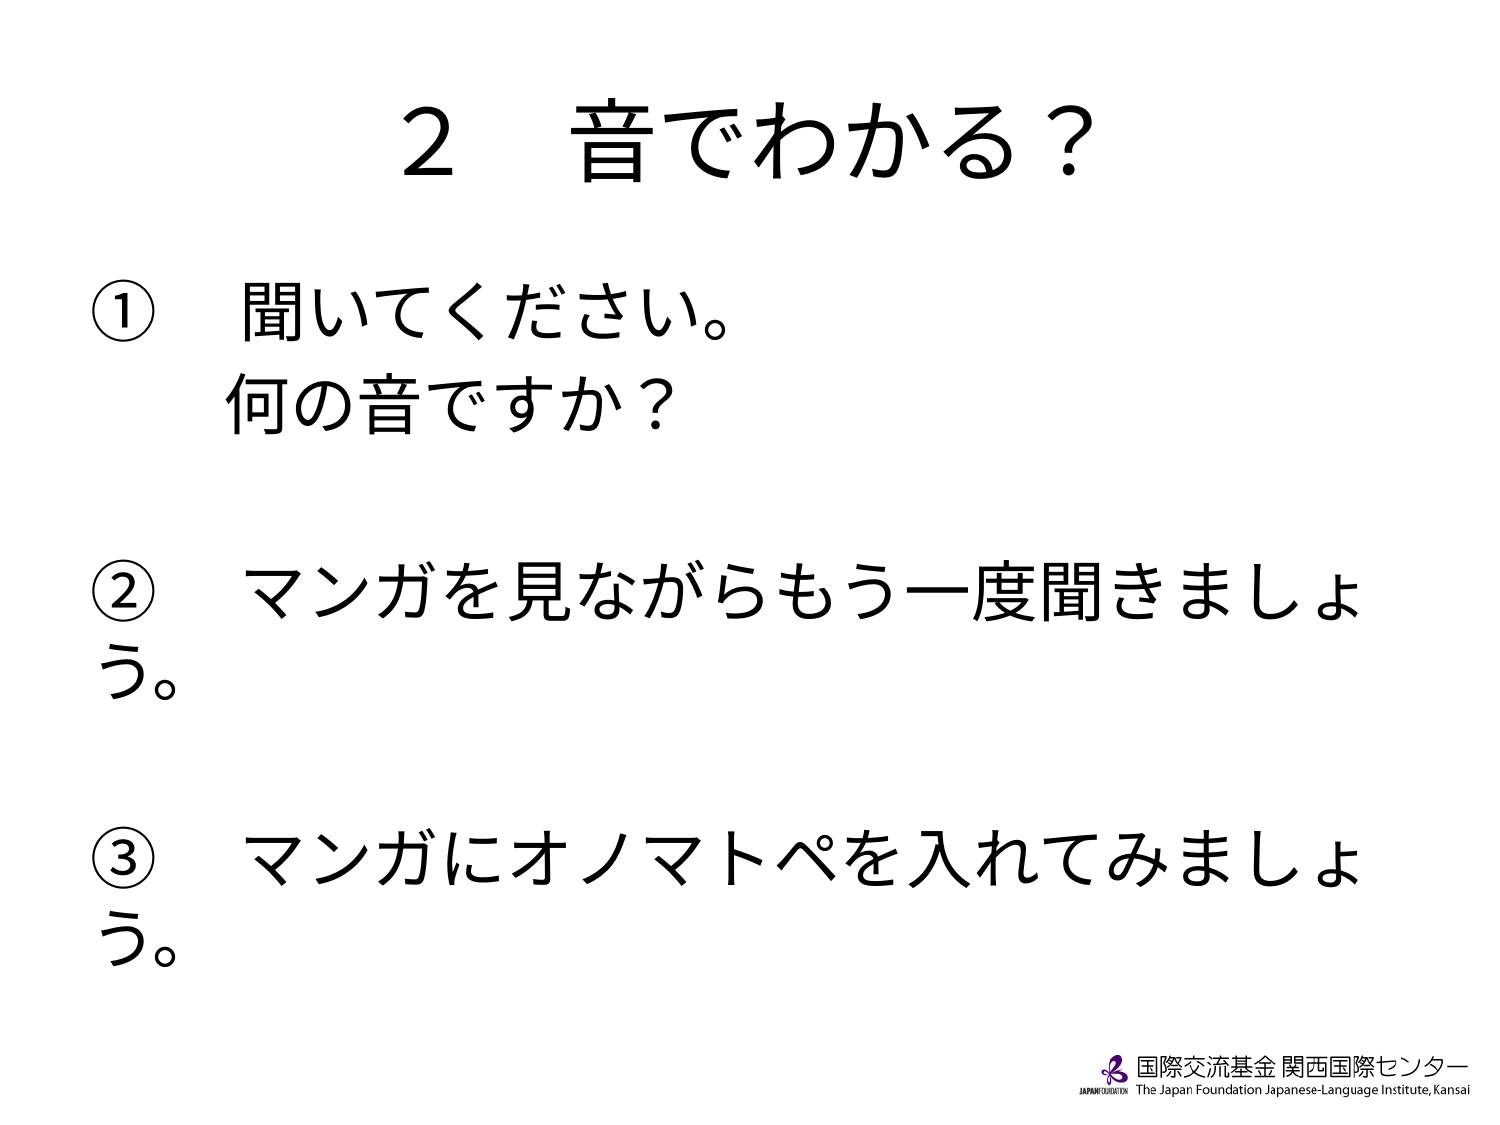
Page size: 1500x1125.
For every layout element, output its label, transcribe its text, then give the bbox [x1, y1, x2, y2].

picture [1069, 1047, 1477, 1102]
title ２ 音でわかる？ [75, 45, 1425, 233]
list ① 聞いてください。 何の音ですか？ ② マンガを見ながらもう一度聞きましょう。 ③ マンガにオノマトペを入れてみましょう。 [75, 262, 1459, 1005]
